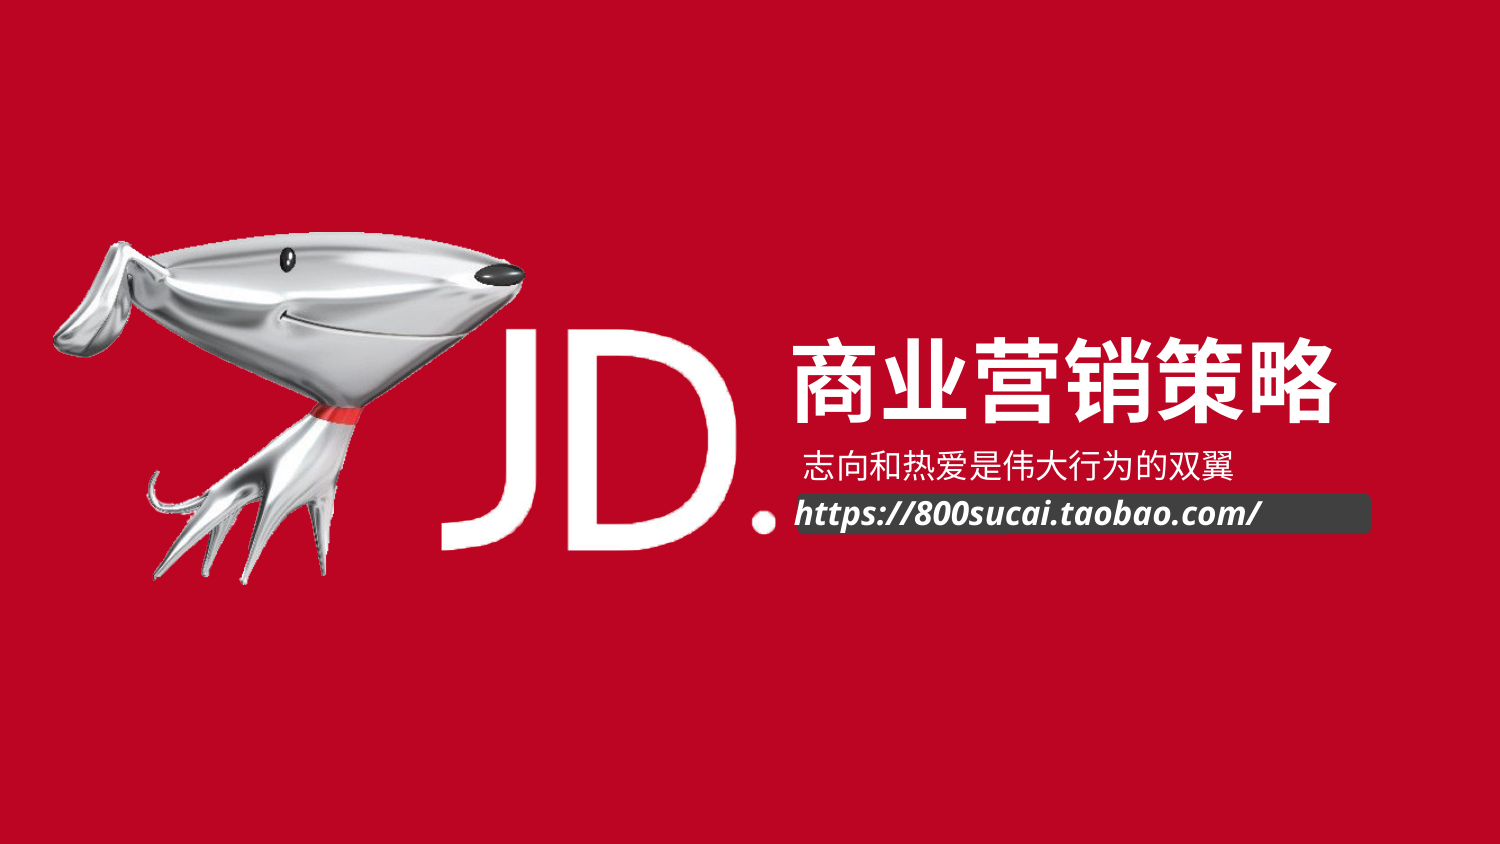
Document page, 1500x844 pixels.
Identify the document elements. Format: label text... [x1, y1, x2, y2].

text_box 志向和热爱是伟大行为的双翼 [788, 437, 1251, 493]
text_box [796, 484, 1372, 541]
picture [52, 232, 776, 585]
text_box 商业营销策略 [773, 316, 1360, 442]
